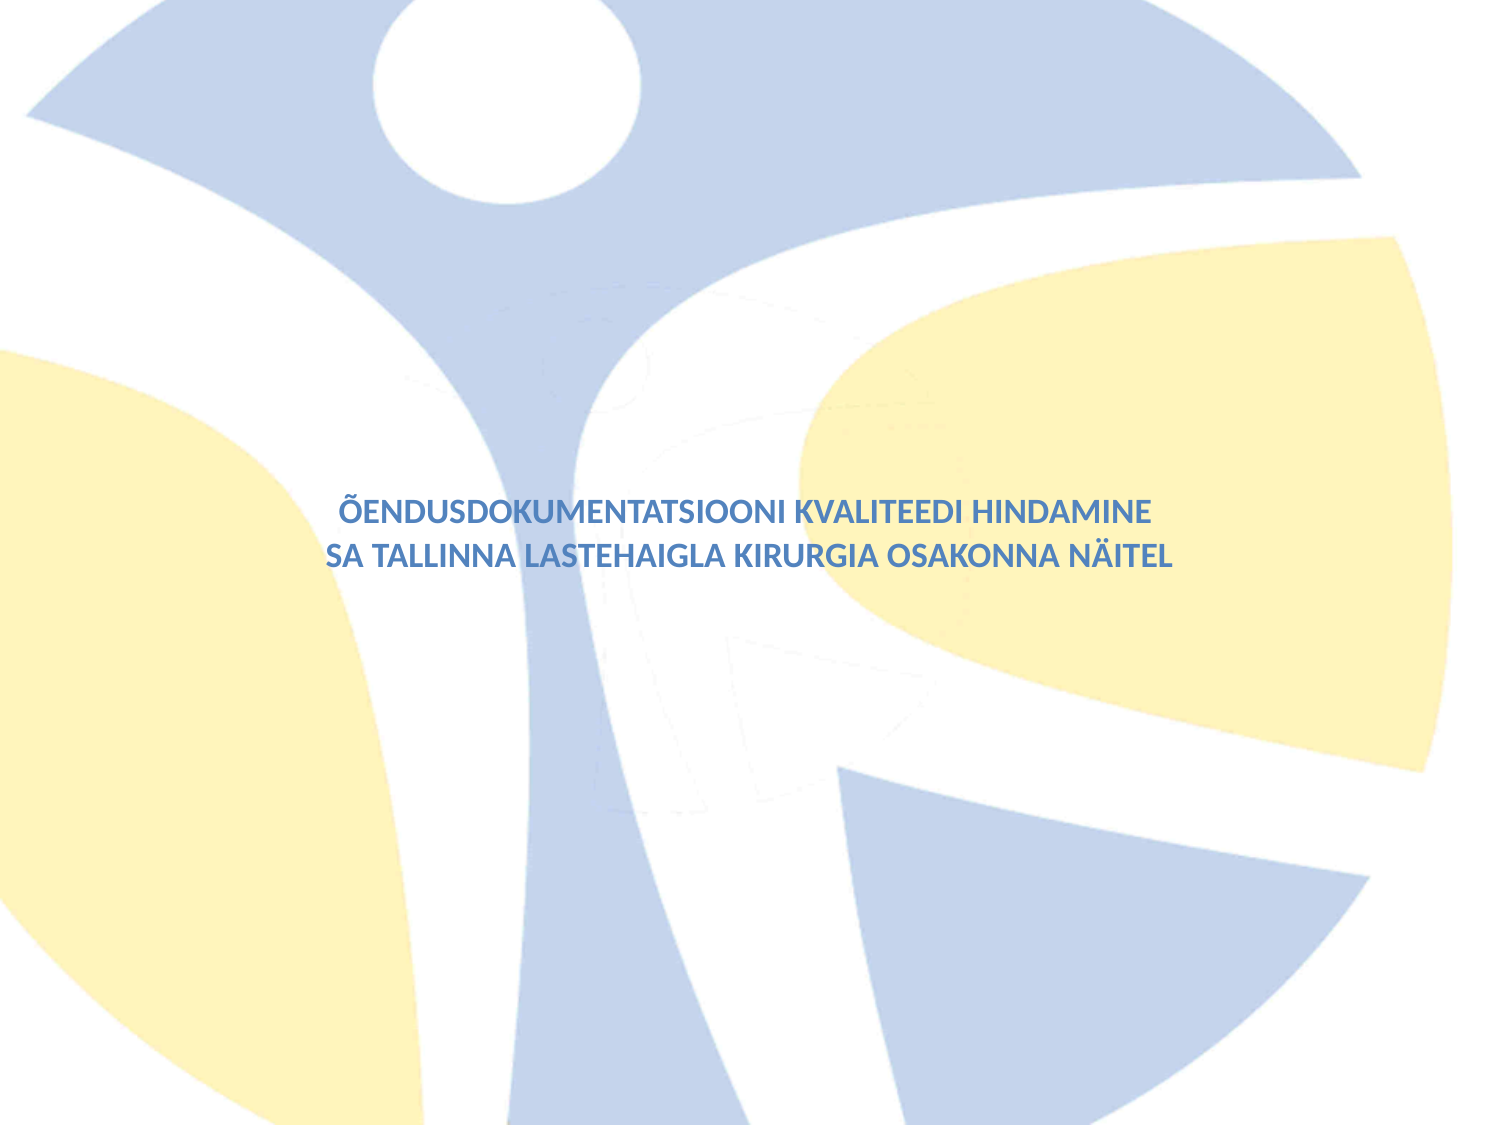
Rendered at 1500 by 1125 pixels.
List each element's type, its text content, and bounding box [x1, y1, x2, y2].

title ÕENDUSDOKUMENTATSIOONI KVALITEEDI HINDAMINE SA TALLINNA LASTEHAIGLA KIRURGIA OSAKONNA NÄITEL [75, 437, 1425, 625]
picture [0, 0, 1500, 1125]
